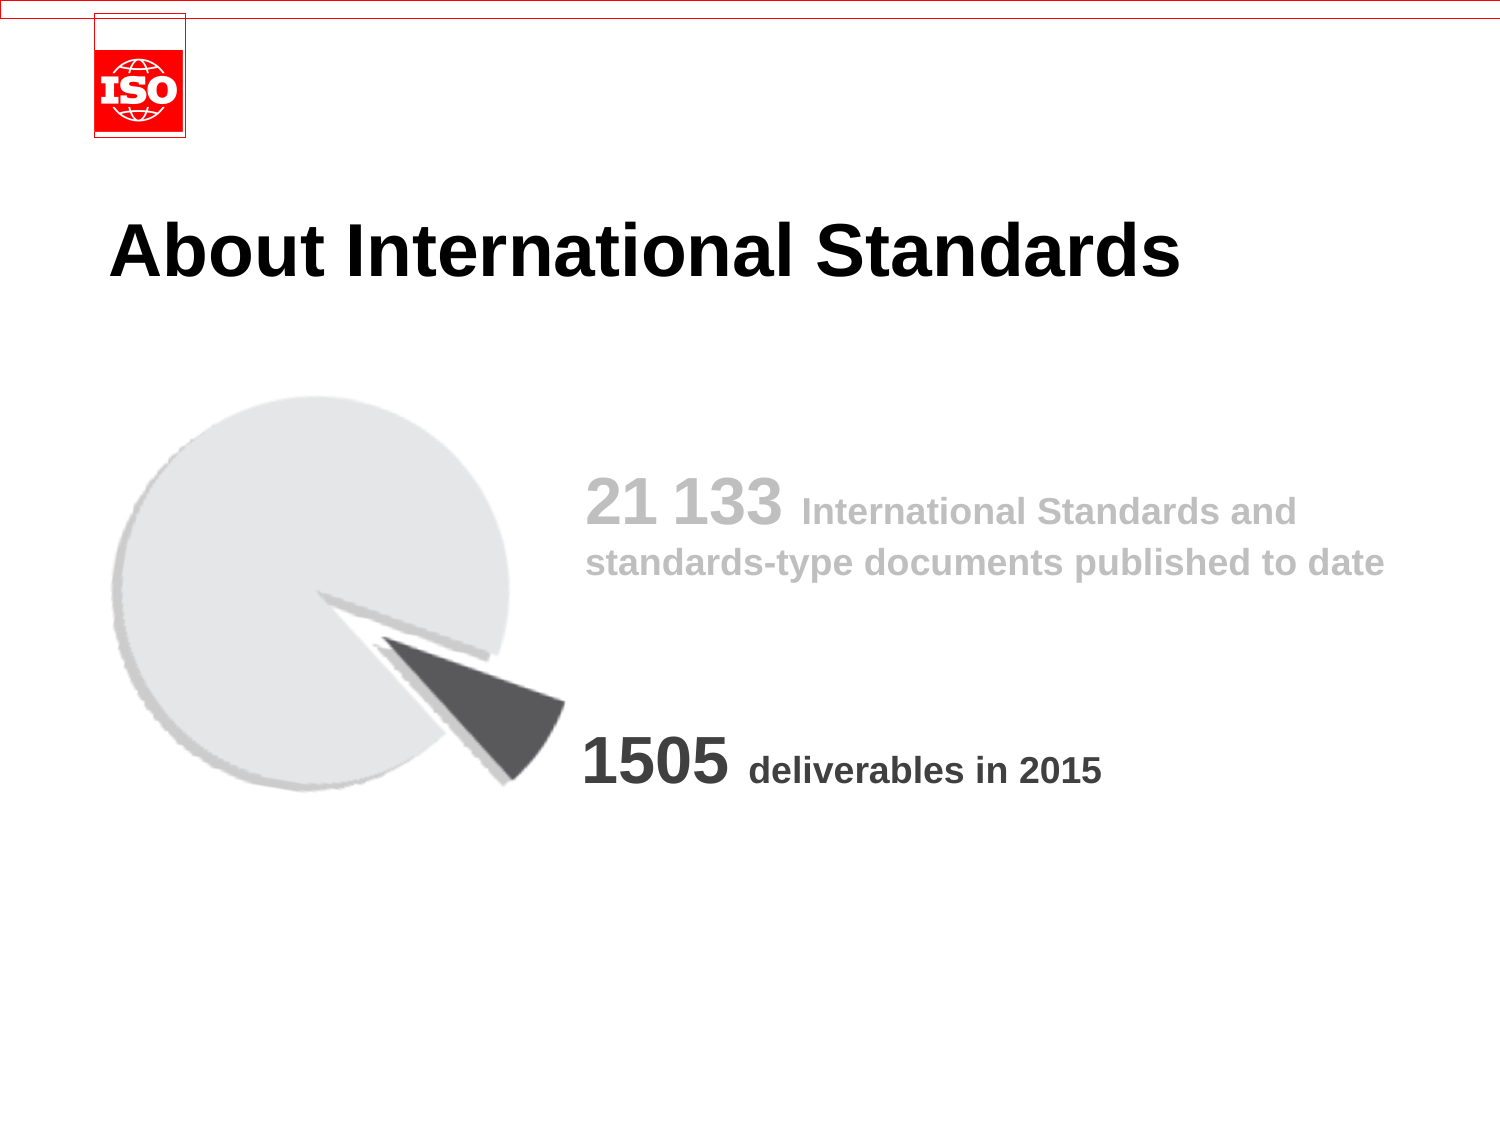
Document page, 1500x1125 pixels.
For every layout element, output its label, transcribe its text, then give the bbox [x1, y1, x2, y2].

picture [0, 279, 694, 923]
text_box 21 133 International Standards and standards-type documents published to date [623, 450, 1410, 591]
text_box 1505 deliverables in 2015 [623, 709, 1407, 805]
title About International Standards [93, 179, 1407, 322]
